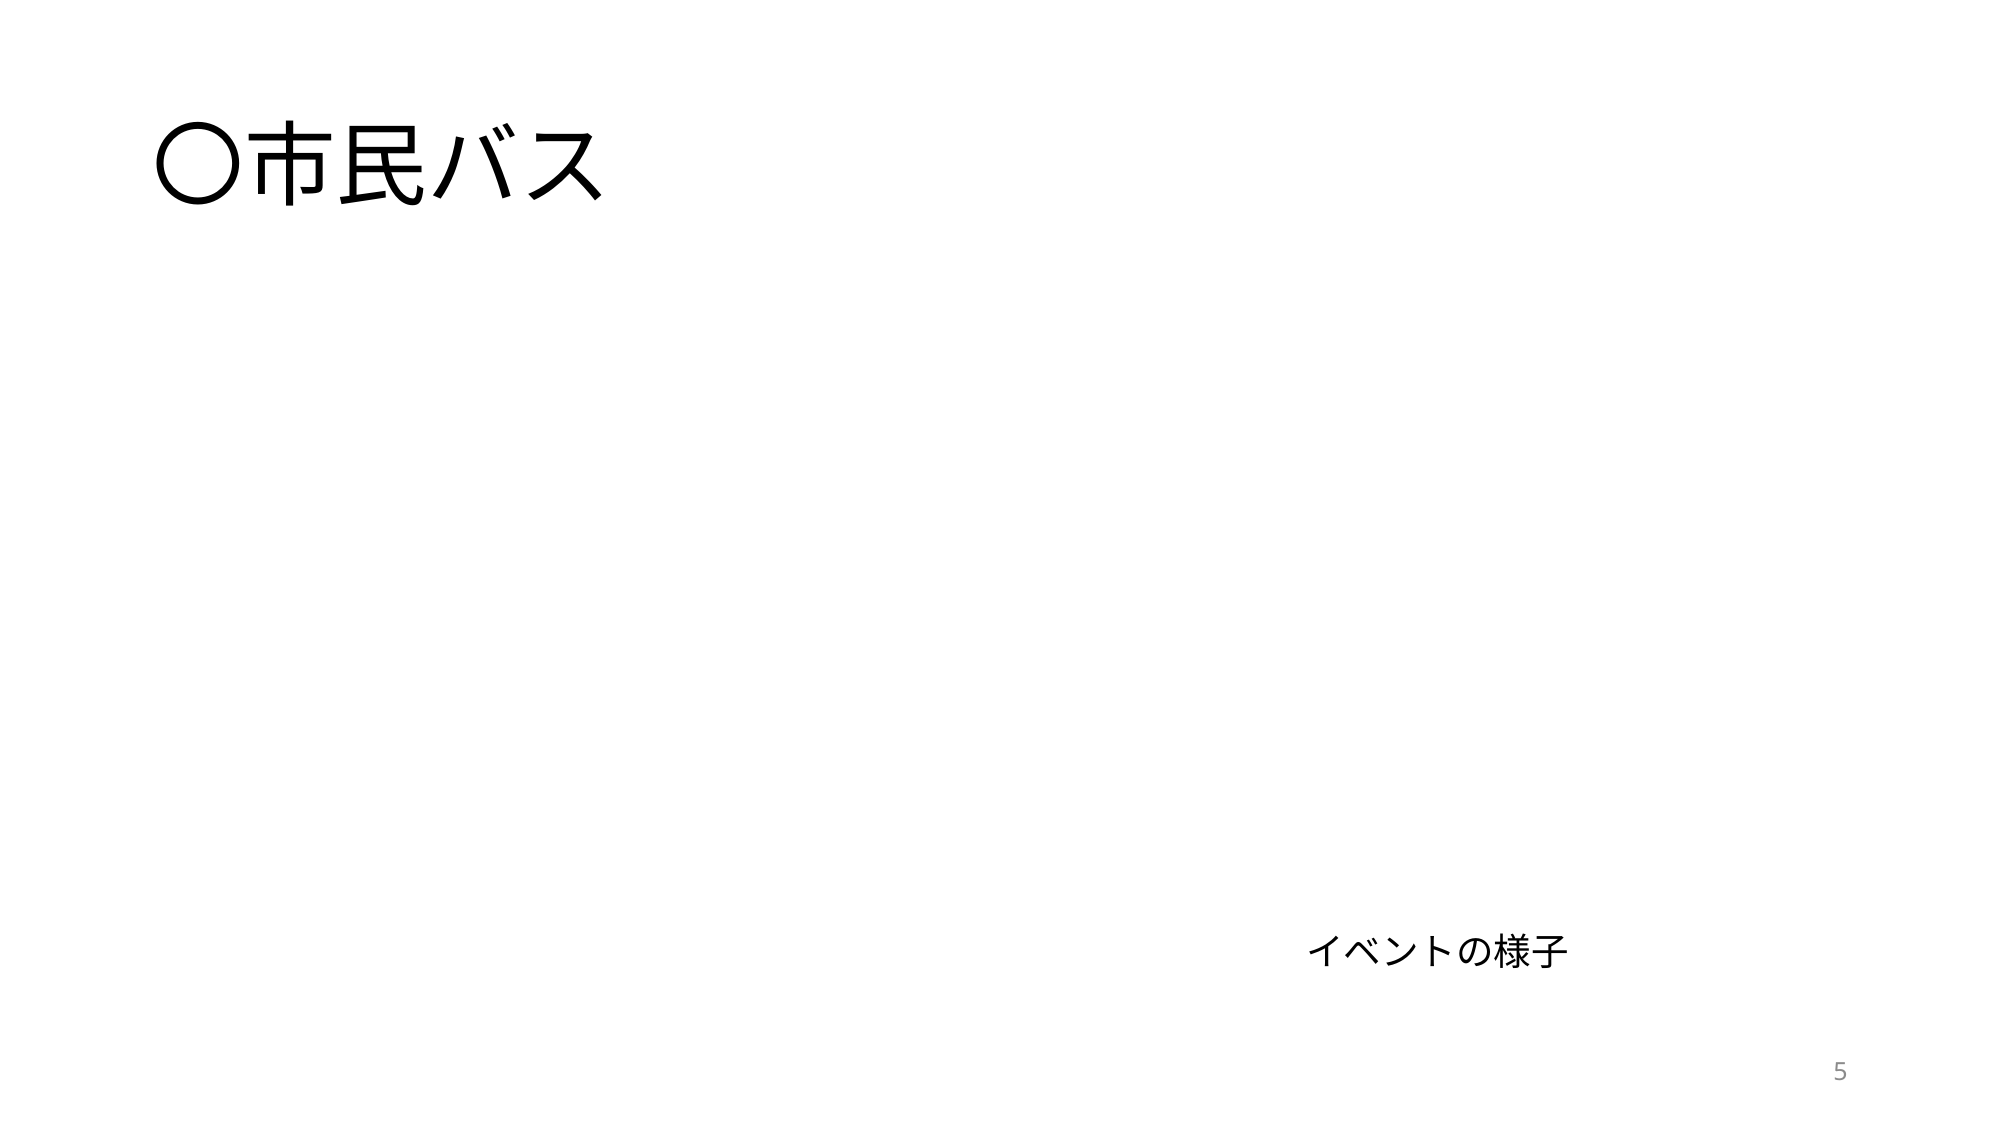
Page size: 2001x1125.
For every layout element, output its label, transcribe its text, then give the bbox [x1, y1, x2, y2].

title 〇市民バス [137, 59, 1863, 278]
slide_number 5 [1412, 1042, 1863, 1103]
text_box イベントの様子 [1291, 921, 1643, 981]
